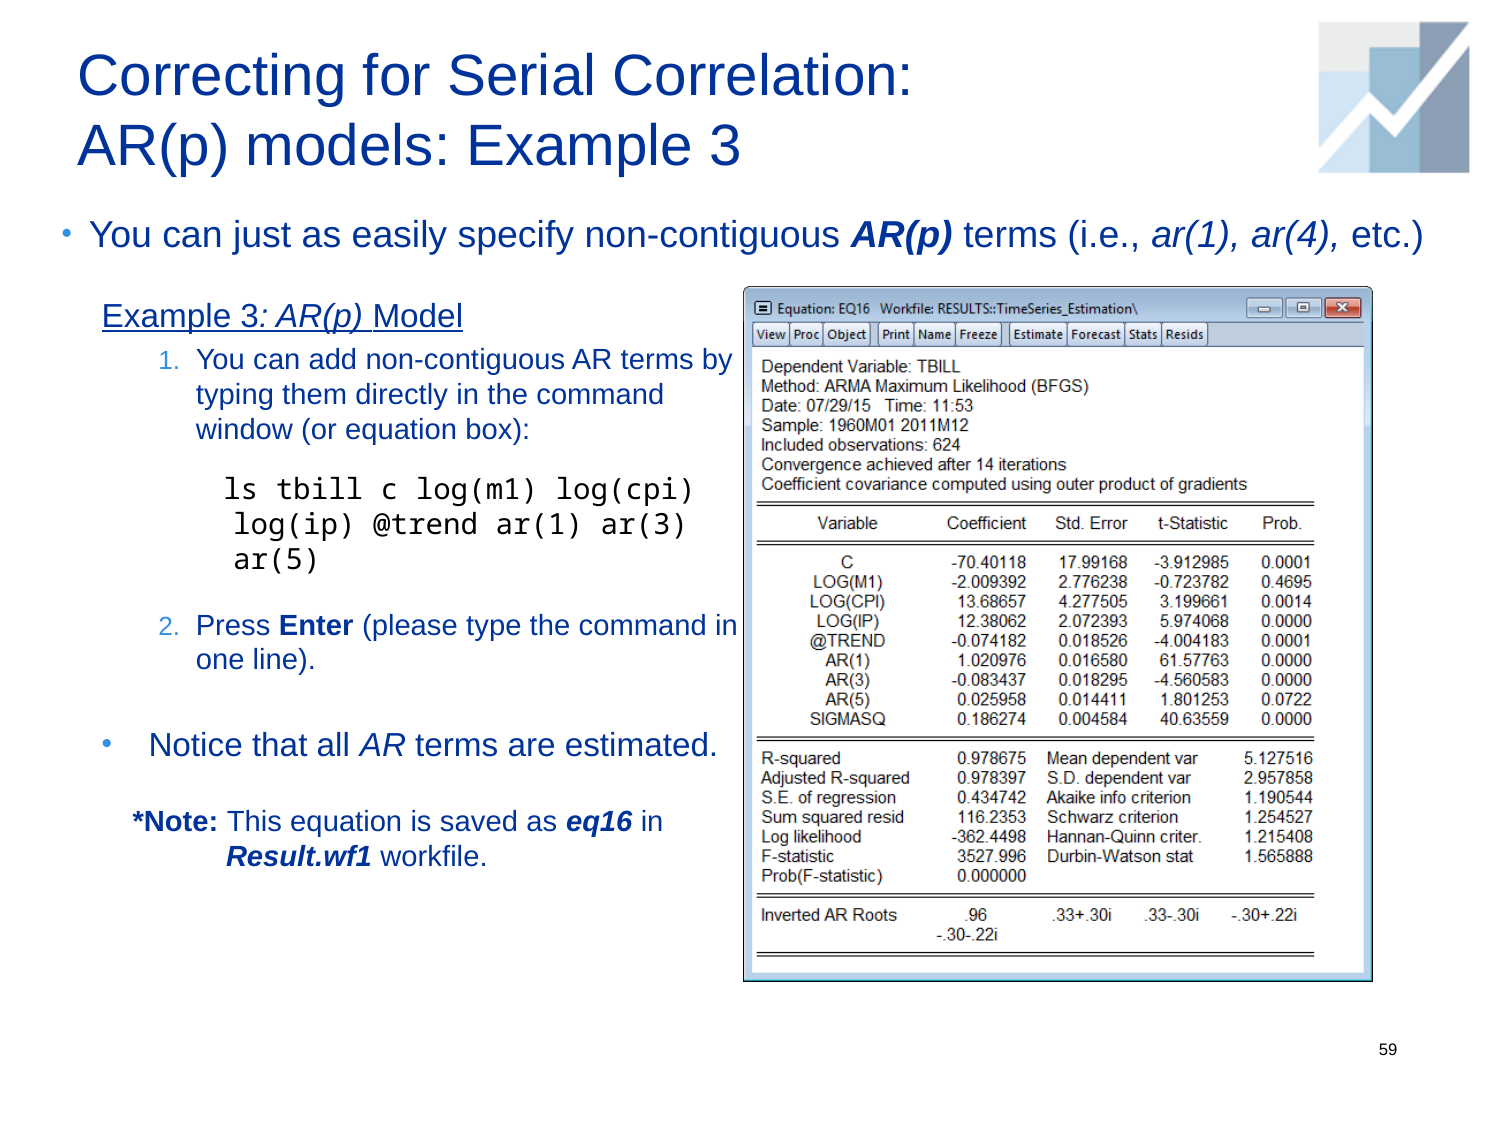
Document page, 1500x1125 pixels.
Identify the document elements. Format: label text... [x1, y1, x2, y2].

title Correcting for Serial Correlation: AR(p) models: Example 3 [62, 0, 1297, 185]
slide_number 59 [1262, 1015, 1413, 1067]
text_box You can just as easily specify non-contiguous AR(p) terms (i.e., ar(1), ar(4), etc.) [45, 202, 1481, 322]
text_box Example 3: AR(p) Model You can add non-contiguous AR terms by typing them directly in the command window (or equation box): ls tbill c log(m1) log(cpi) log(ip) @trend ar(1) ar(3) ar(5) Press Enter (please type the command in one line). Notice that all AR terms are estimated. [58, 322, 738, 938]
picture [743, 286, 1374, 983]
text_box *Note: This equation is saved as eq16 in Result.wf1 workfile. [117, 795, 718, 878]
picture [1300, 11, 1479, 181]
